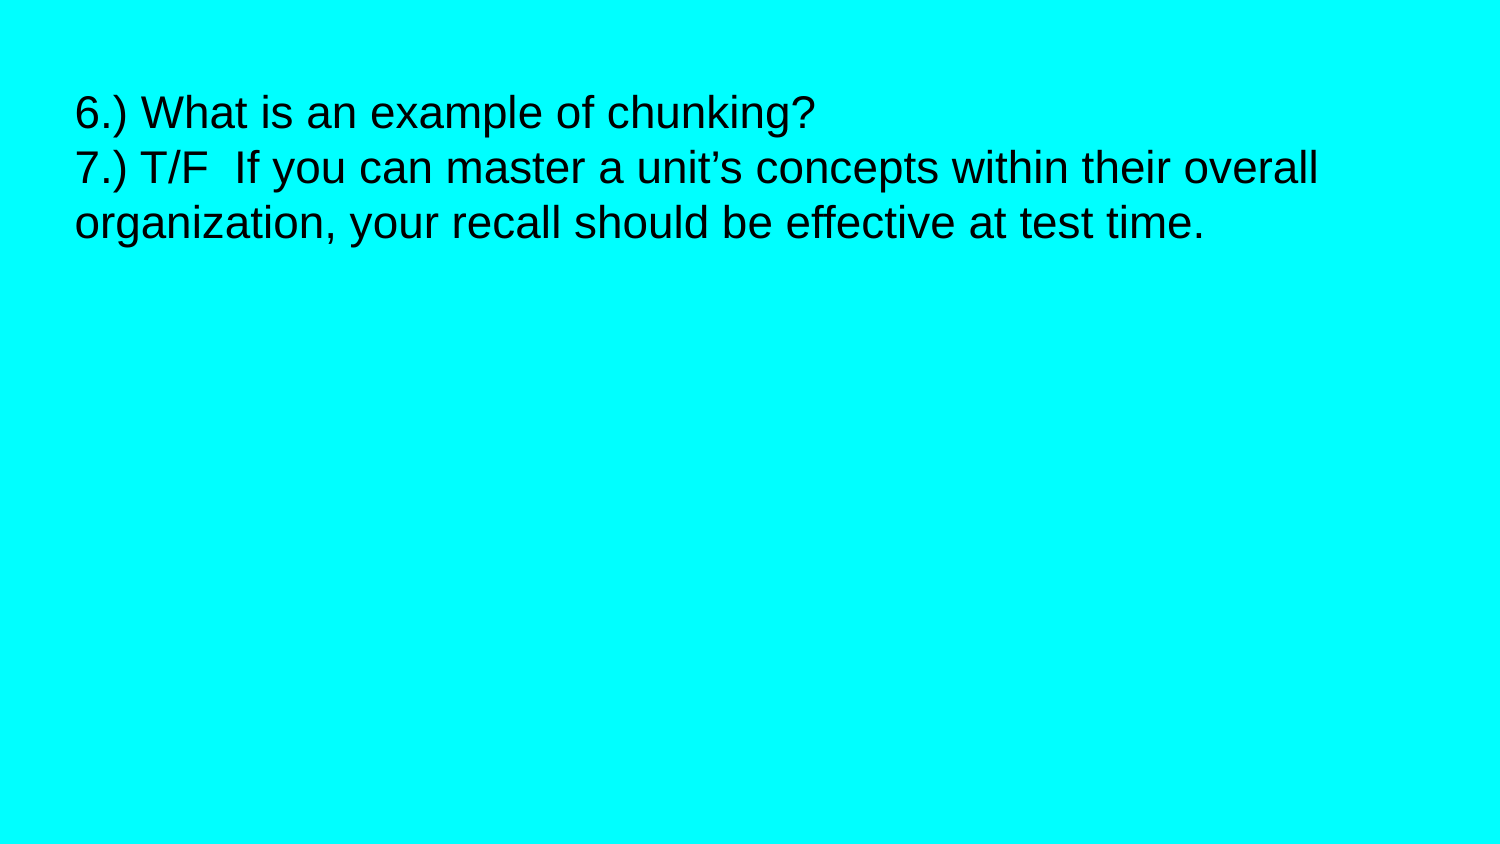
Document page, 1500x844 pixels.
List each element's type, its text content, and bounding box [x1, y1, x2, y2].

list 6.) What is an example of chunking? 7.) T/F If you can master a unit’s concepts within their overall organization, your recall should be effective at test time. [59, 67, 1410, 680]
